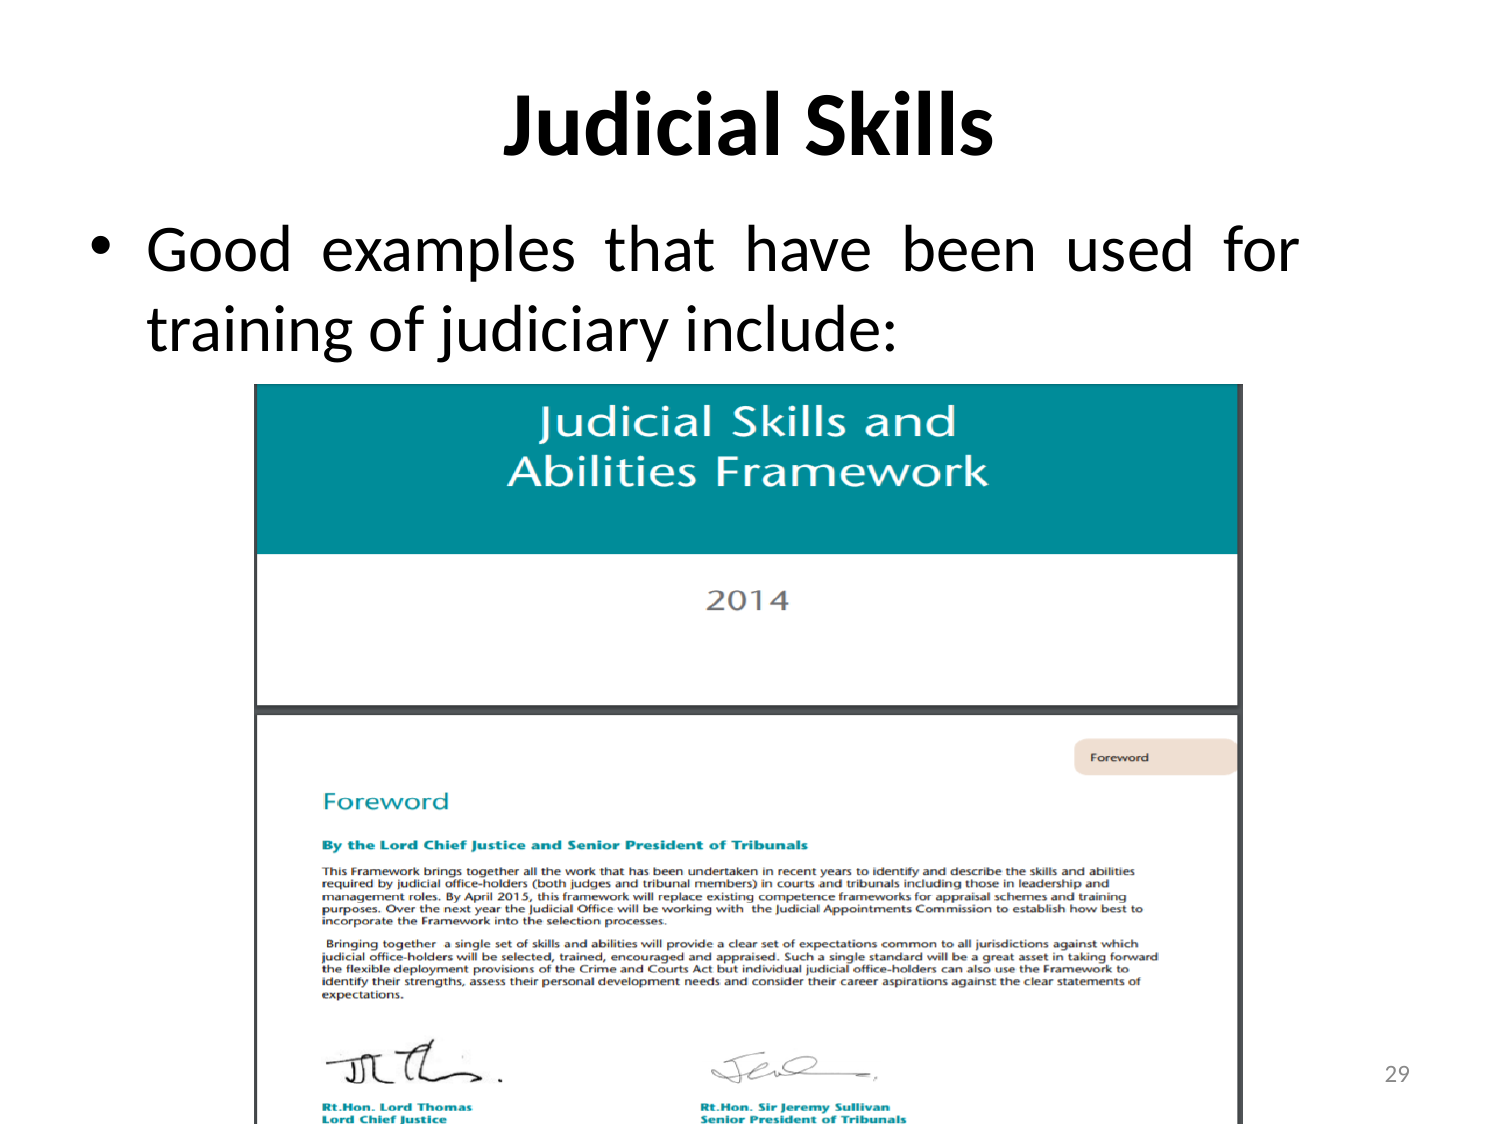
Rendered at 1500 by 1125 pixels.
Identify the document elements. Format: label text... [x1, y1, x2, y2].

title Judicial Skills [75, 24, 1425, 213]
slide_number 29 [1246, 1042, 1425, 1103]
text_box Good examples that have been used for training of judiciary include: [74, 197, 1317, 1073]
picture [254, 384, 1243, 1124]
